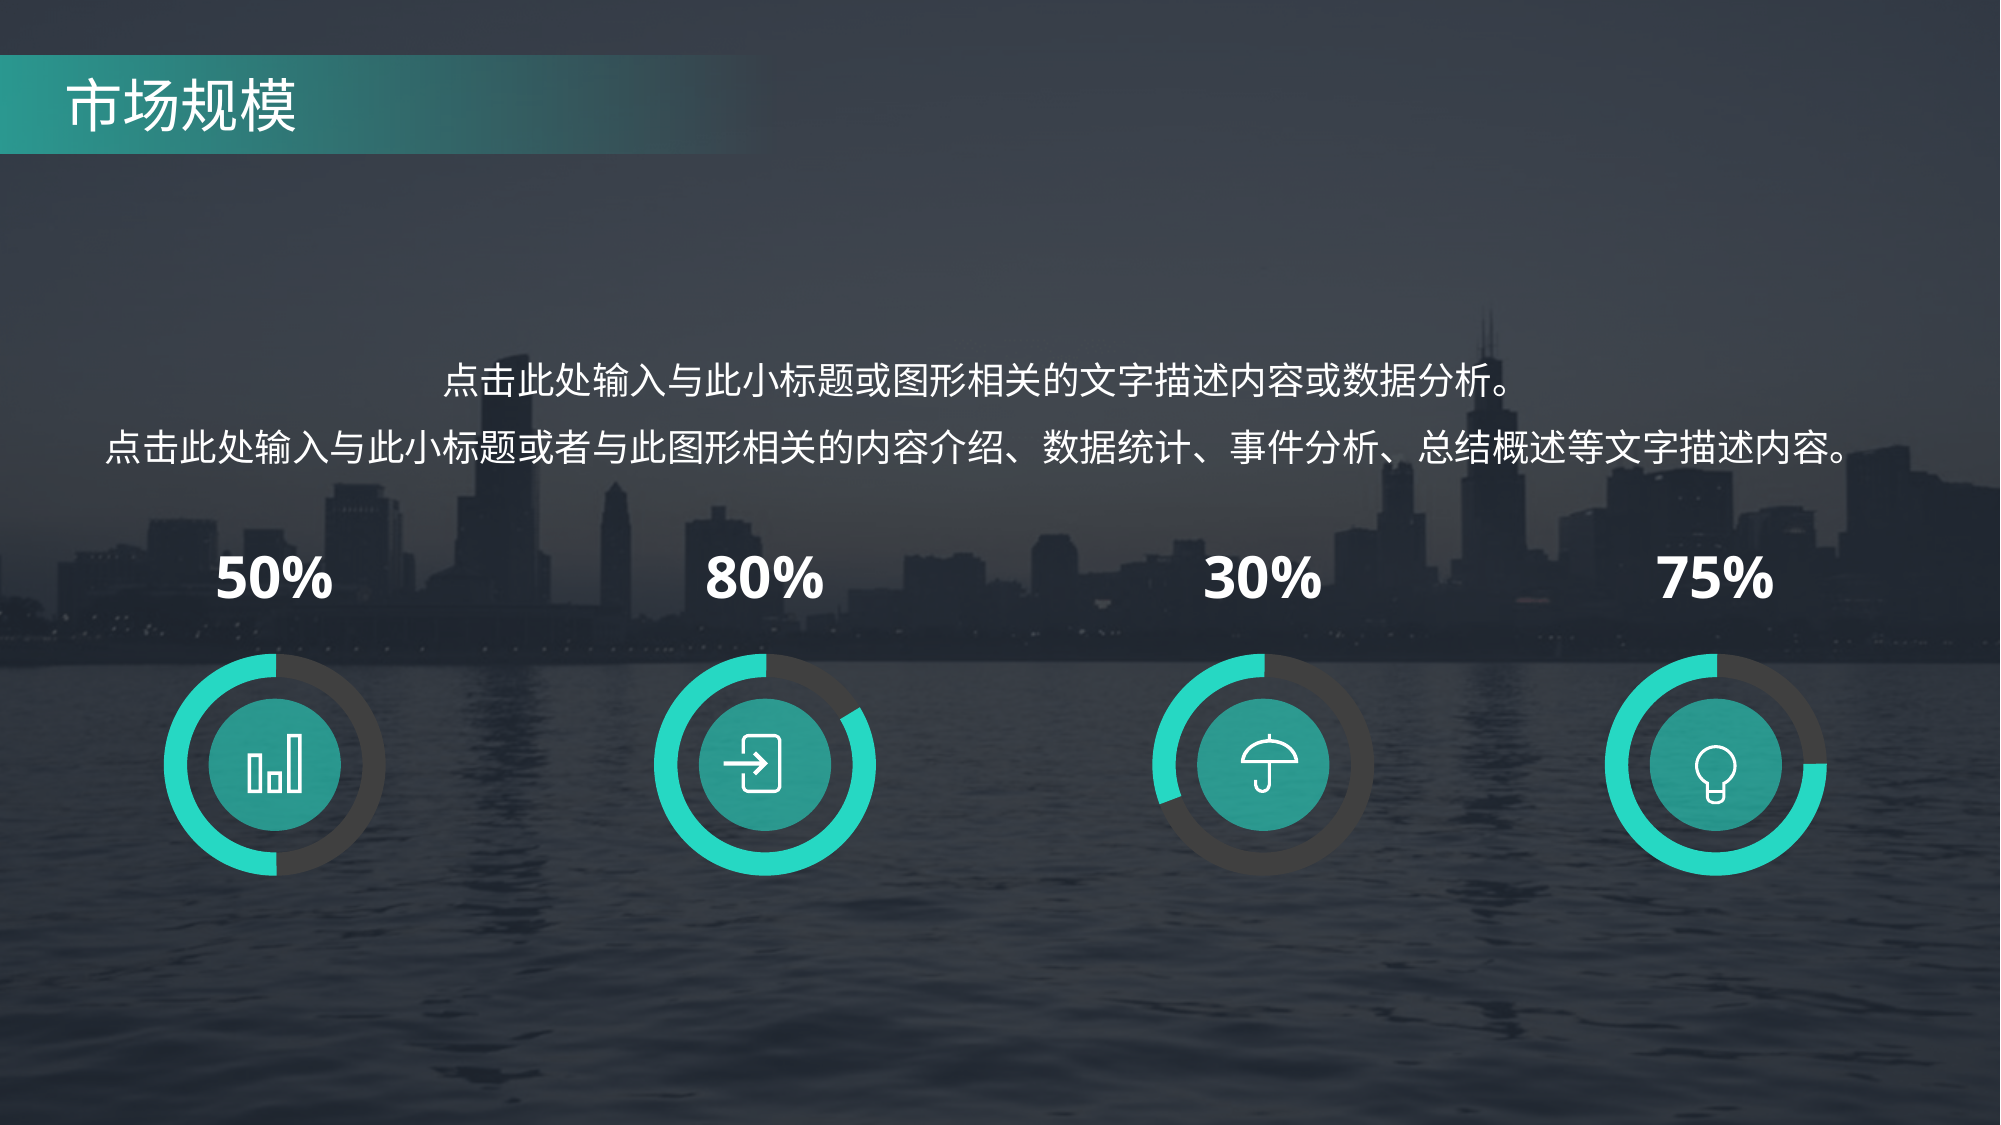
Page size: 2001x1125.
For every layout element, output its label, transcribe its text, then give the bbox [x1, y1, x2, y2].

text_box [266, 770, 283, 794]
text_box [1151, 652, 1266, 806]
text_box [722, 749, 771, 777]
text_box [1719, 652, 1828, 762]
text_box [1648, 697, 1784, 832]
text_box 80% [582, 532, 948, 618]
text_box 50% [92, 532, 457, 618]
text_box [740, 732, 783, 795]
text_box [653, 652, 877, 877]
text_box [1239, 732, 1300, 795]
text_box 30% [1081, 532, 1446, 618]
text_box [697, 697, 833, 832]
text_box [277, 652, 387, 877]
title 市场规模 [47, 61, 314, 148]
text_box [768, 652, 860, 718]
text_box [162, 652, 278, 877]
text_box [247, 752, 263, 794]
text_box 75% [1533, 532, 1898, 618]
text_box [1603, 652, 1828, 877]
text_box [1196, 697, 1331, 832]
text_box 点击此处输入与此小标题或图形相关的文字描述内容或数据分析。 点击此处输入与此小标题或者与此图形相关的内容介绍、数据统计、事件分析、总结概述等文字描述内容。 [43, 326, 1929, 477]
text_box [207, 697, 342, 832]
text_box [1159, 652, 1376, 877]
text_box [286, 733, 303, 794]
text_box [1694, 744, 1738, 806]
